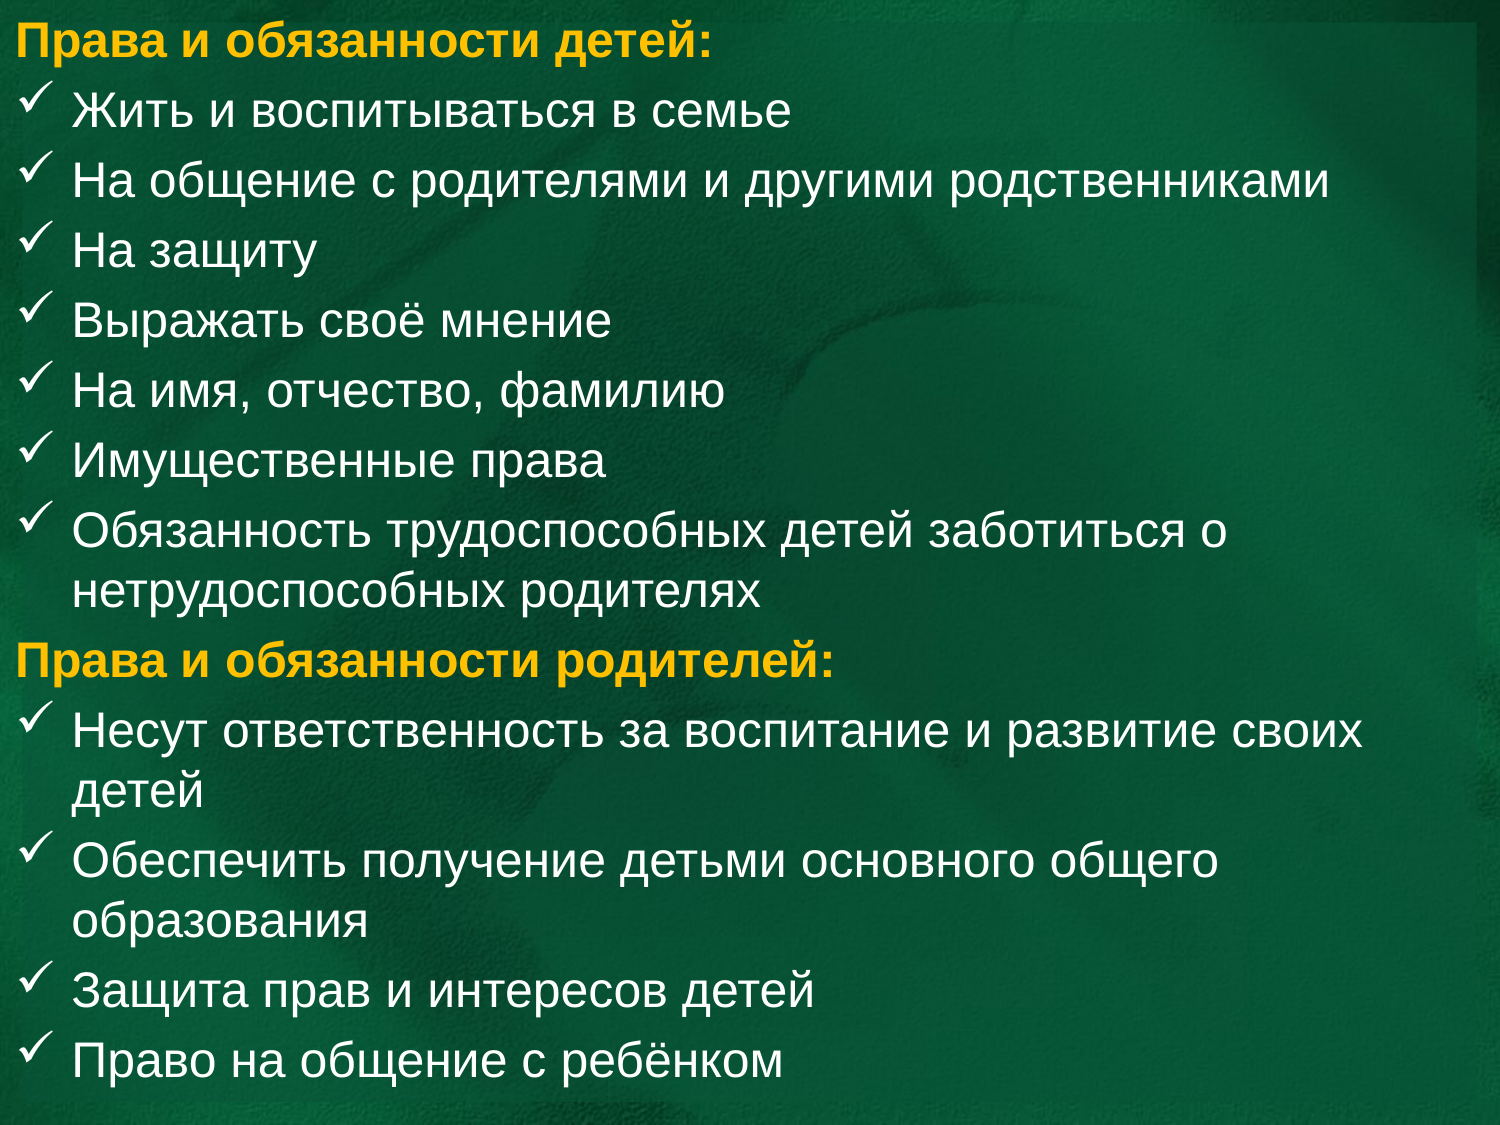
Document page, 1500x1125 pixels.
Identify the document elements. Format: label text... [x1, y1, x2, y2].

list Права и обязанности детей: Жить и воспитываться в семье На общение с родителями и другими родственниками На защиту Выражать своё мнение На имя, отчество, фамилию Имущественные права Обязанность трудоспособных детей заботиться о нетрудоспособных родителях Права и обязанности родителей: Несут ответственность за воспитание и развитие своих детей Обеспечить получение детьми основного общего образования Защита прав и интересов детей Право на общение с ребёнком [0, 0, 1500, 1125]
